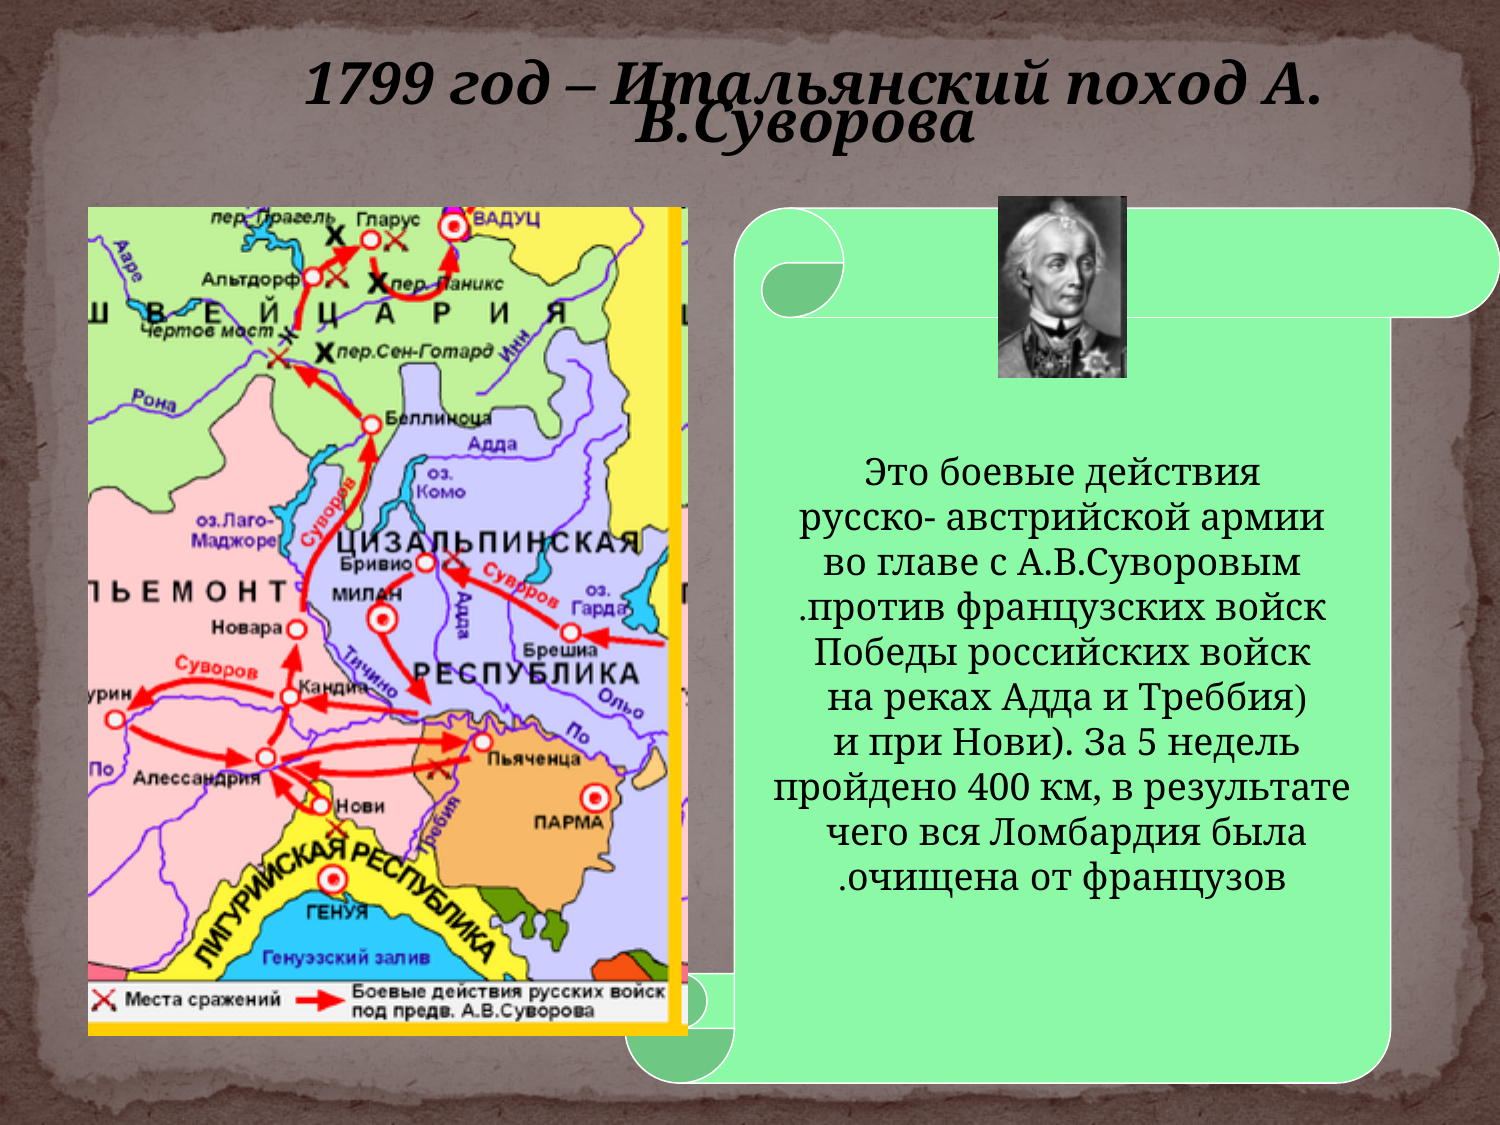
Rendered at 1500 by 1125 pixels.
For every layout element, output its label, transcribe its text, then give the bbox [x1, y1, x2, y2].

text_box Это боевые действия русско- австрийской армии во главе с А.В.Суворовым против французских войск. Победы российских войск (на реках Адда и Треббия и при Нови). За 5 недель пройдено 400 км, в результате чего вся Ломбардия была очищена от французов. [627, 258, 1500, 1084]
picture [998, 196, 1127, 378]
text_box 1799 год – Итальянский поход А. В.Суворова [129, 66, 1500, 258]
picture [88, 207, 688, 1036]
text_box [147, 54, 1471, 66]
